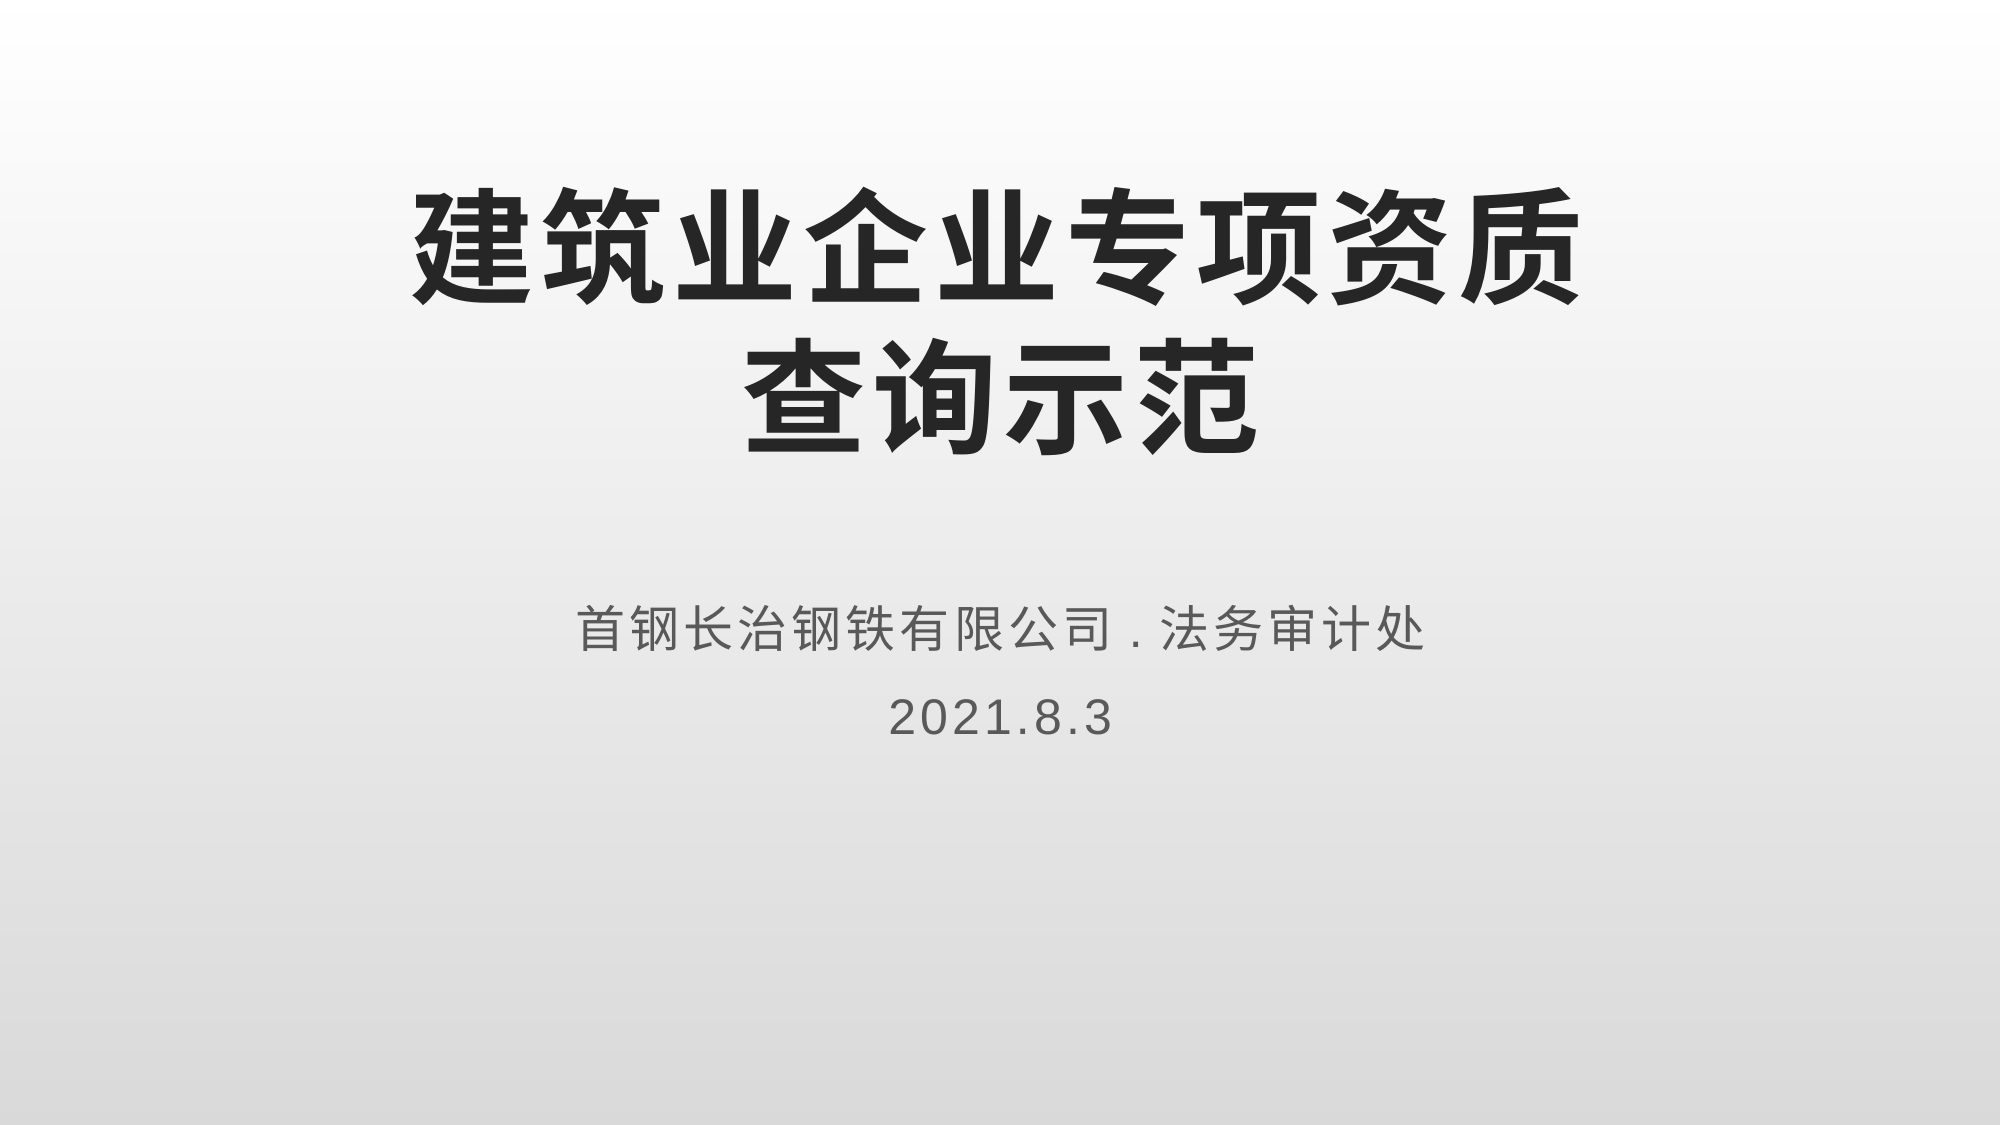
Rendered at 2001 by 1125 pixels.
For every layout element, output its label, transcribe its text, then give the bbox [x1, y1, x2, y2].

title 建筑业企业专项资质 查询示范 [196, 149, 1805, 478]
subtitle 首钢长治钢铁有限公司.法务审计处 2021.8.3 [196, 584, 1805, 826]
